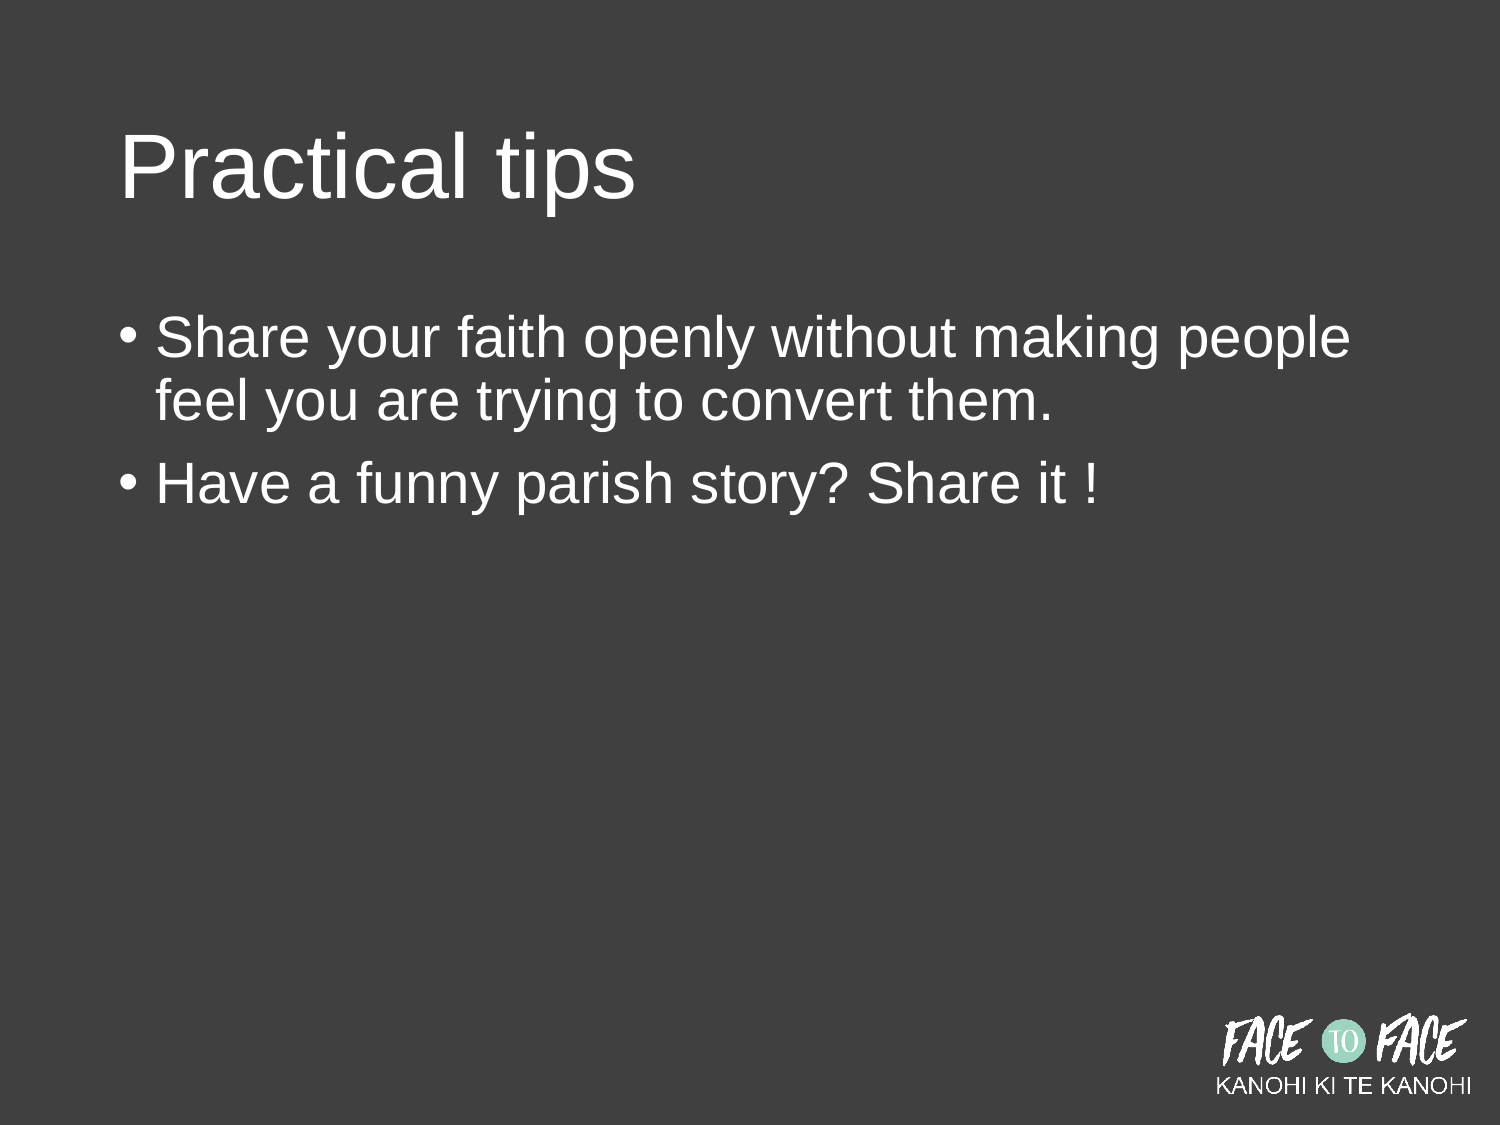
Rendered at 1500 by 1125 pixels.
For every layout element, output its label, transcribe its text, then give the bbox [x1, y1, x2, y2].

list Share your faith openly without making people feel you are trying to convert them. Have a funny parish story? Share it ! [103, 299, 1397, 1014]
picture [1215, 1013, 1472, 1101]
title Practical tips [103, 59, 1397, 278]
